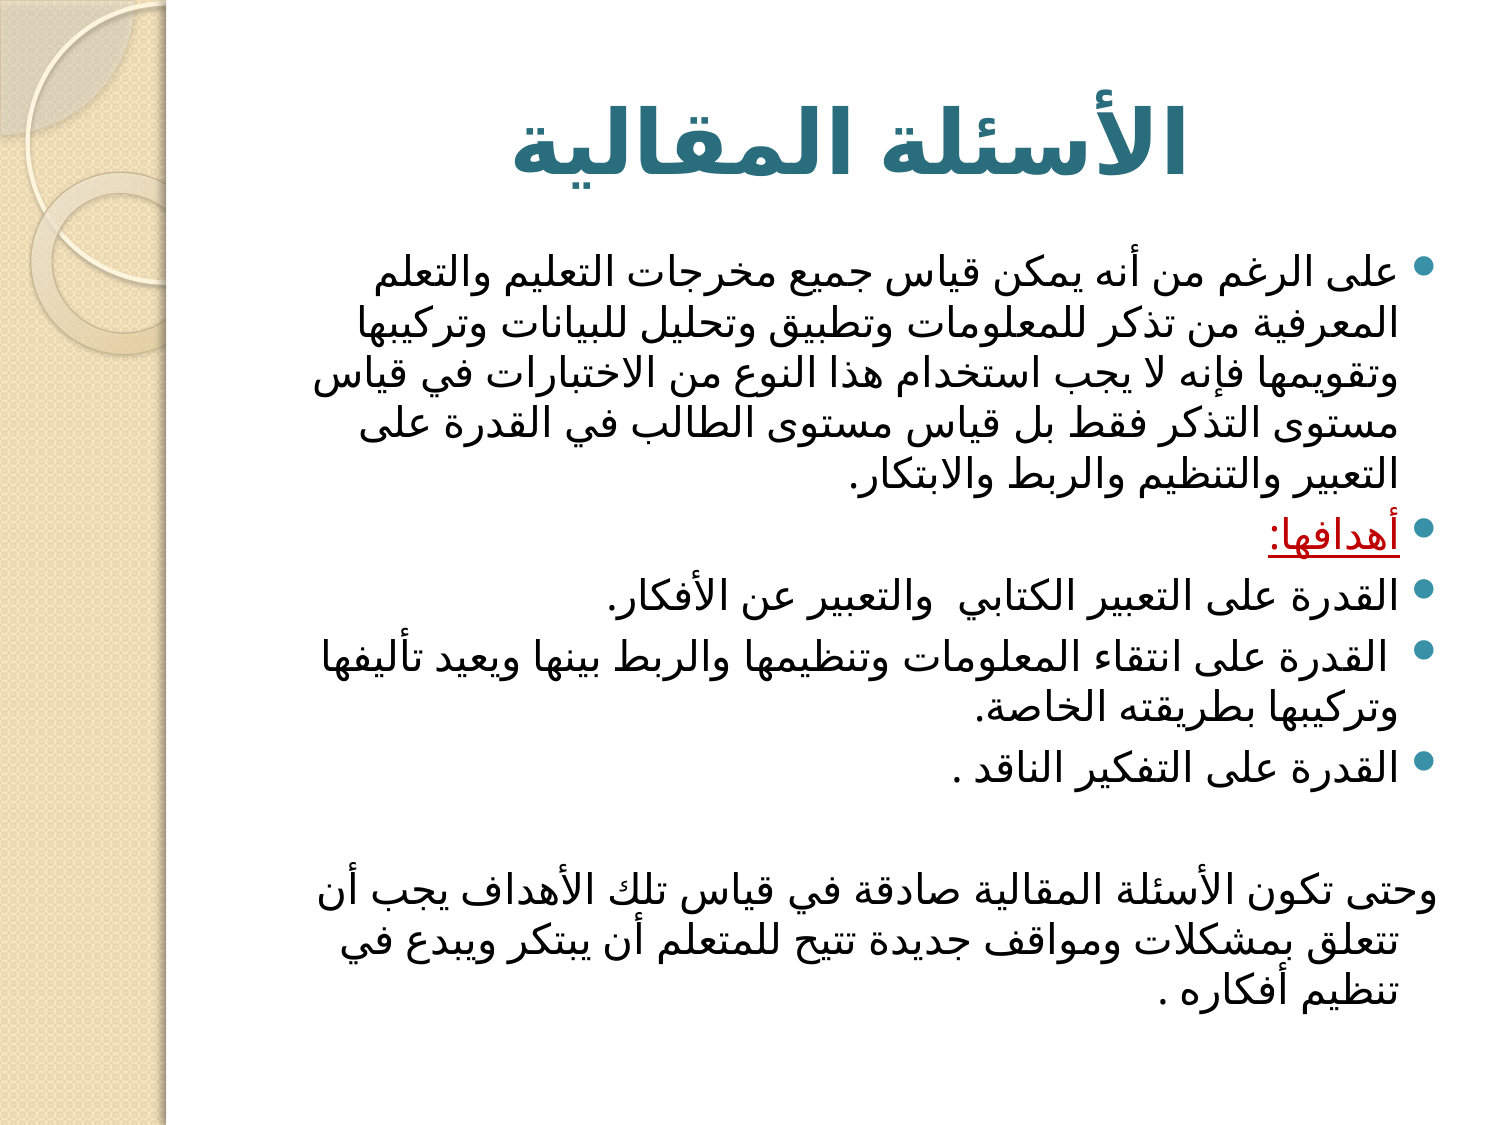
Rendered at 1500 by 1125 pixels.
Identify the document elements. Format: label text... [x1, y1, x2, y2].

list على الرغم من أنه يمكن قياس جميع مخرجات التعليم والتعلم المعرفية من تذكر للمعلومات وتطبيق وتحليل للبيانات وتركيبها وتقويمها فإنه لا يجب استخدام هذا النوع من الاختبارات في قياس مستوى التذكر فقط بل قياس مستوى الطالب في القدرة على التعبير والتنظيم والربط والابتكار. أهدافها: القدرة على التعبير الكتابي والتعبير عن الأفكار. القدرة على انتقاء المعلومات وتنظيمها والربط بينها ويعيد تأليفها وتركيبها بطريقته الخاصة. القدرة على التفكير الناقد . وحتى تكون الأسئلة المقالية صادقة في قياس تلك الأهداف يجب أن تتعلق بمشكلات ومواقف جديدة تتيح للمتعلم أن يبتكر ويبدع في تنظيم أفكاره . [235, 237, 1466, 1025]
title الأسئلة المقالية [235, 45, 1466, 233]
